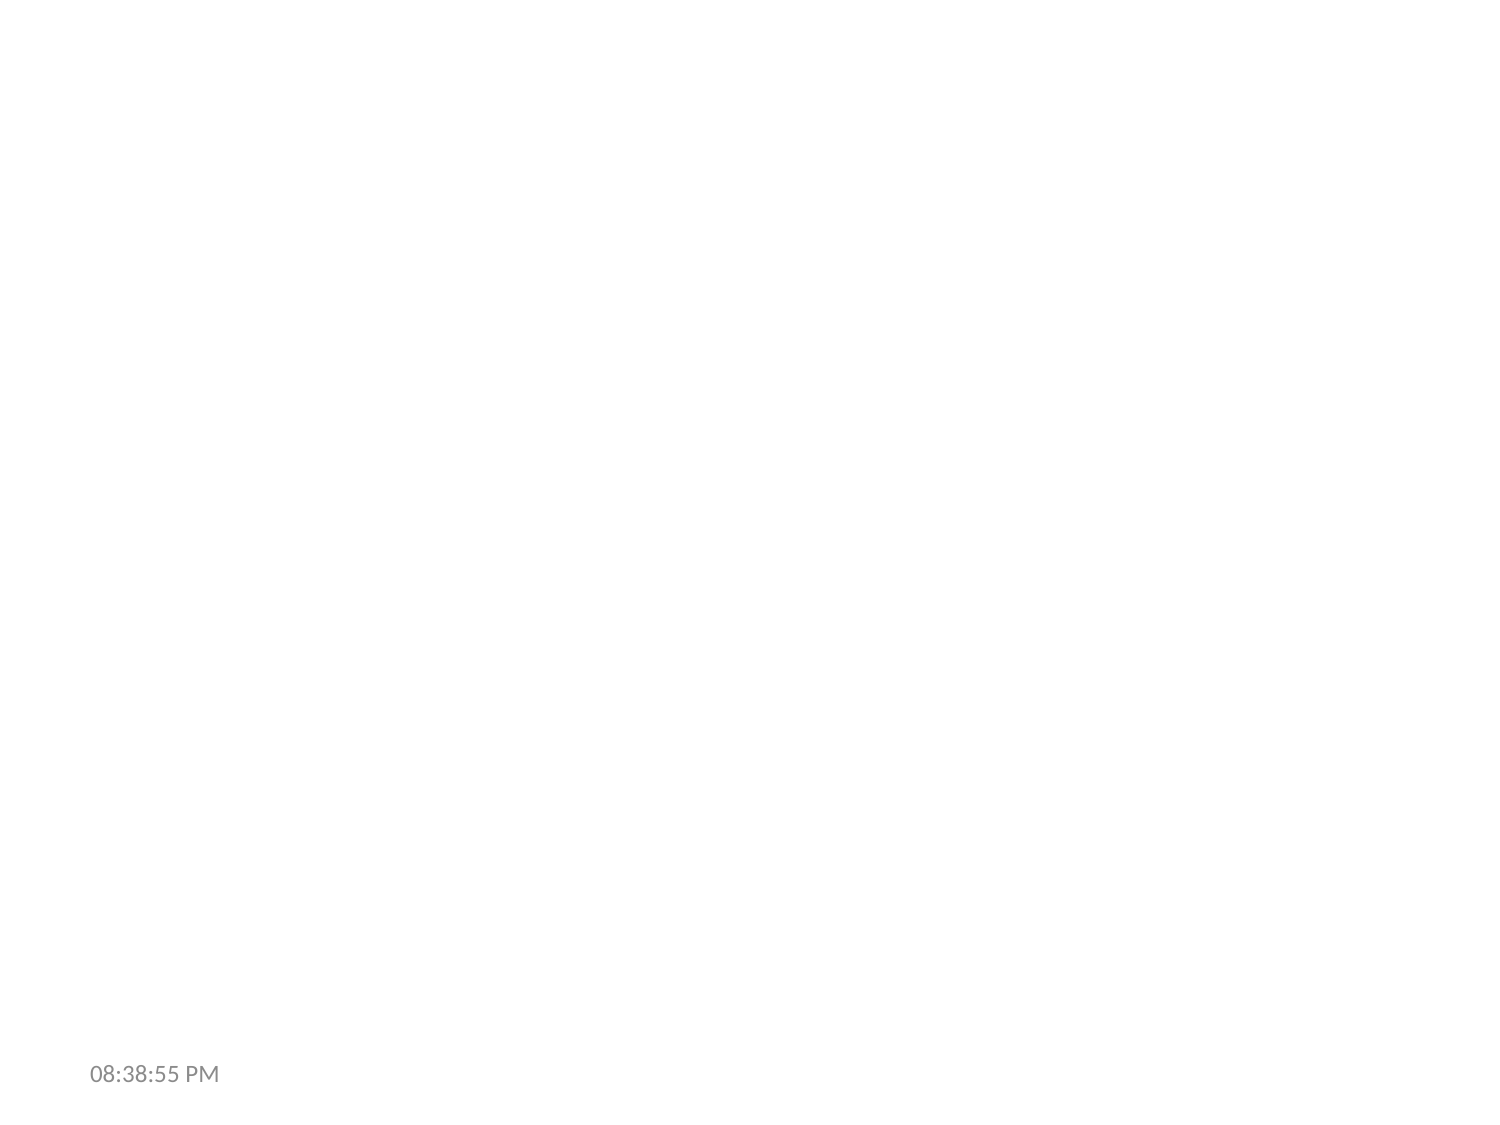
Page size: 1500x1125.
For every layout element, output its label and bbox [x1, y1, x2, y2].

slide_number [75, 1042, 425, 1103]
